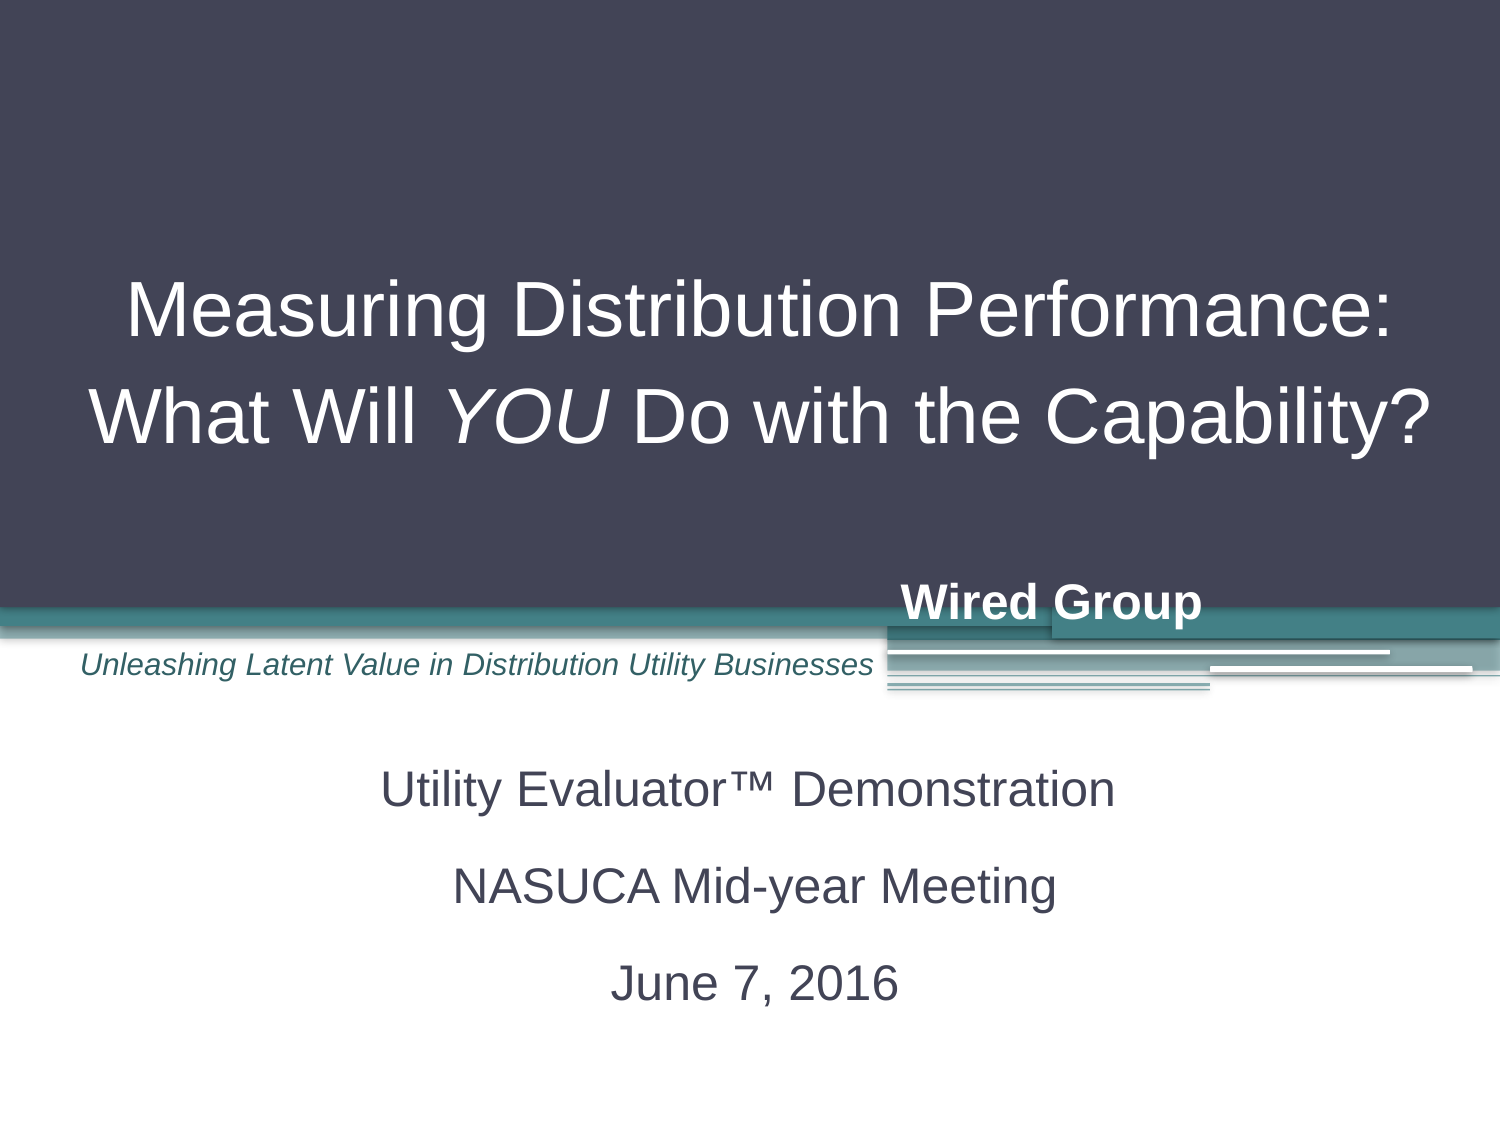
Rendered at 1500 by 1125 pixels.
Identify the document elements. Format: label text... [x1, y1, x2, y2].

subtitle Utility Evaluator™ Demonstration NASUCA Mid-year Meeting June 7, 2016 [62, 737, 1438, 1088]
text_box Unleashing Latent Value in Distribution Utility Businesses [65, 636, 891, 690]
title Measuring Distribution Performance: What Will YOU Do with the Capability? [66, 224, 1454, 467]
